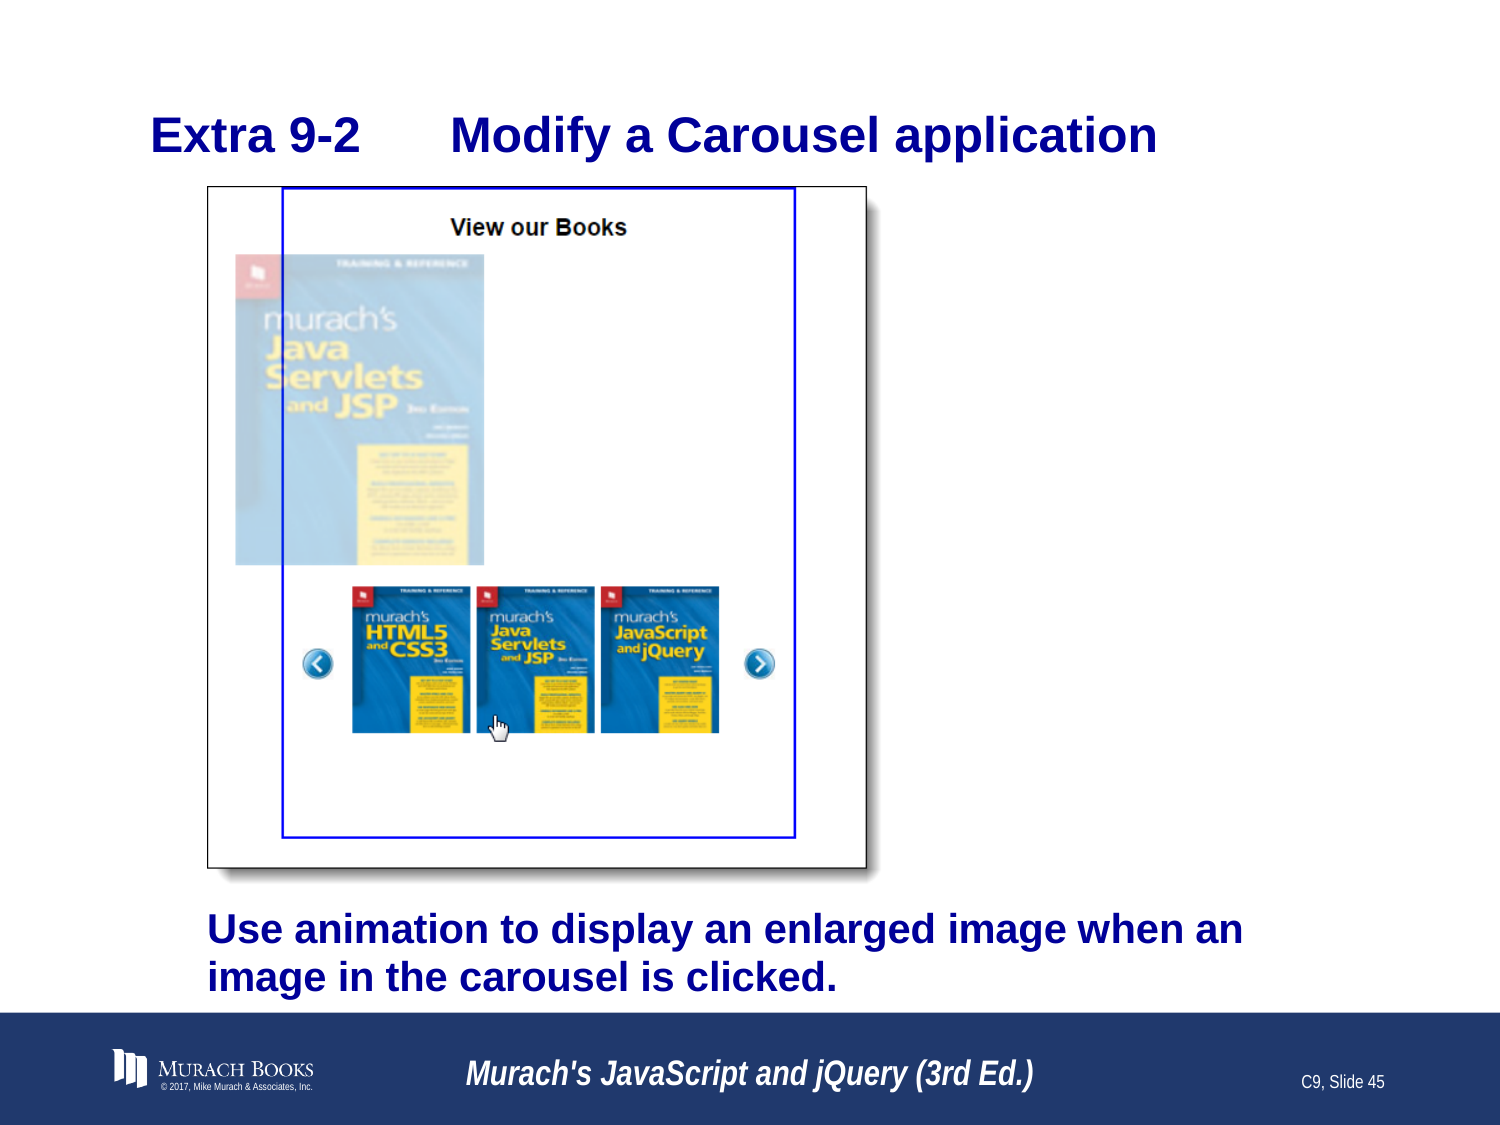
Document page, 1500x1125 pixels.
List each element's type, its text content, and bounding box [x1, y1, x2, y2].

footer © 2017, Mike Murach & Associates, Inc. [12, 1025, 463, 1100]
slide_number C9, Slide 45 [1087, 1025, 1400, 1100]
slide_number Murach's JavaScript and jQuery (3rd Ed.) [463, 1025, 1050, 1100]
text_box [149, 185, 1350, 1013]
title Extra 9-2 Modify a Carousel application [150, 102, 1350, 164]
